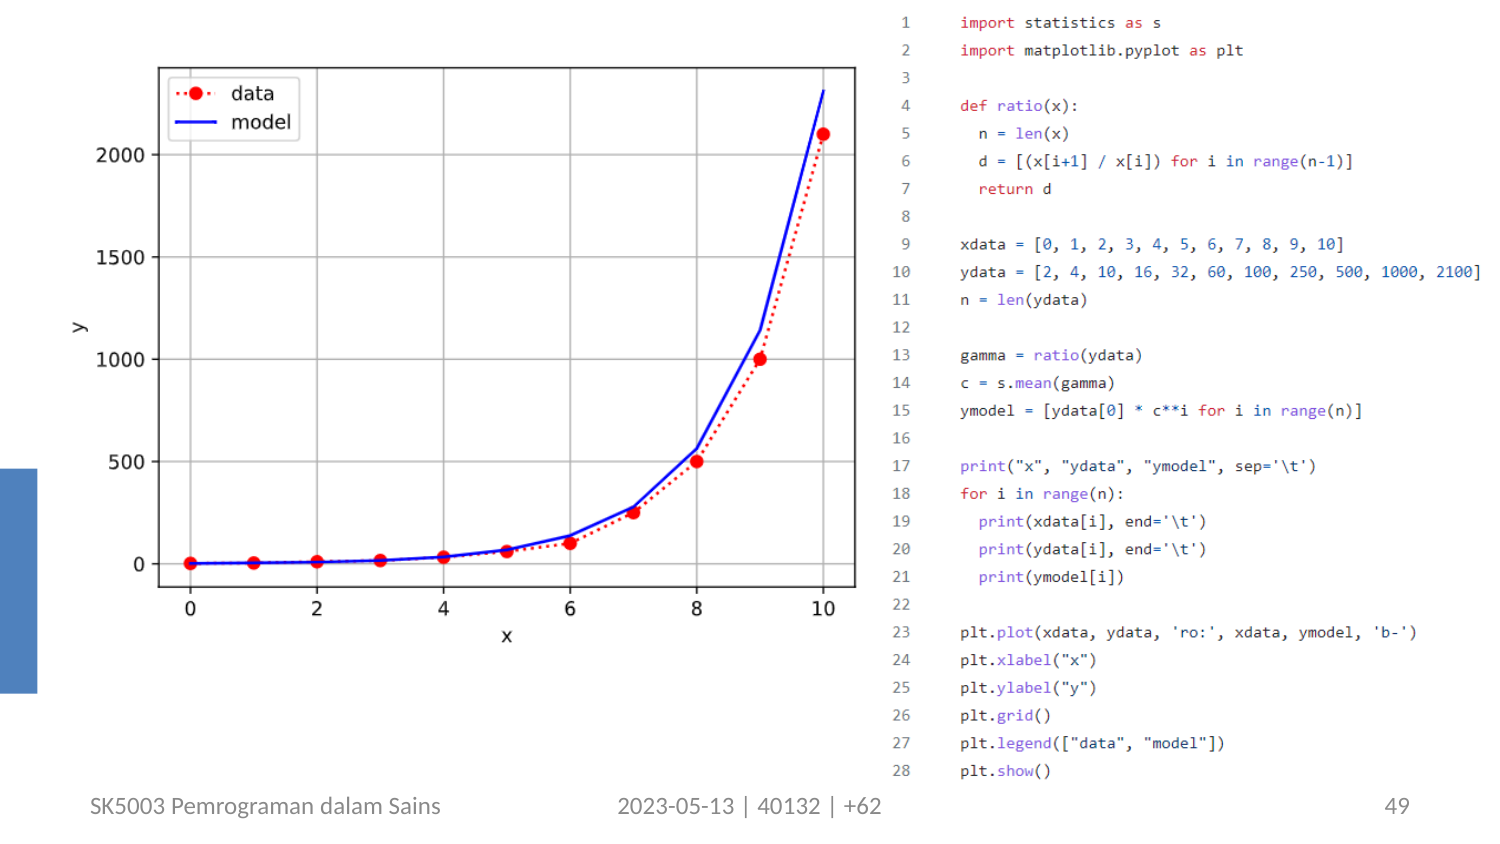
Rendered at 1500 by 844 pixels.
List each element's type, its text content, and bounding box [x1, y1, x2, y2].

slide_number SK5003 Pemrograman dalam Sains [75, 782, 463, 827]
slide_number 49 [1074, 794, 1425, 827]
footer 2023-05-13 | 40132 | +62 [512, 782, 988, 827]
picture [62, 59, 868, 653]
picture [886, 9, 1488, 786]
